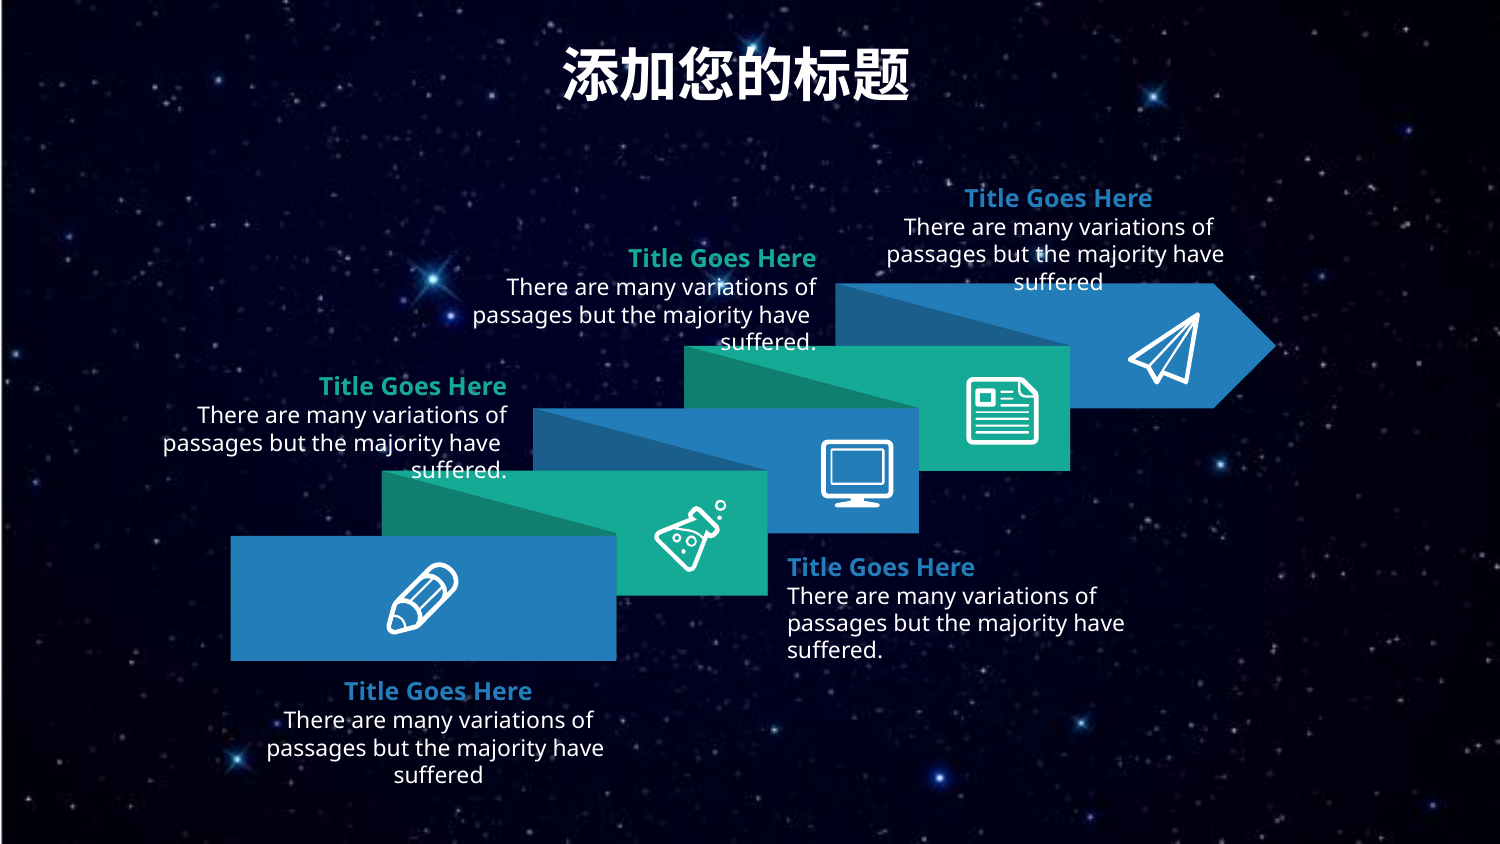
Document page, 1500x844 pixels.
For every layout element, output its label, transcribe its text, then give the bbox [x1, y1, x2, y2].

text_box [1127, 312, 1200, 385]
text_box [840, 281, 883, 293]
text_box Title Goes Here There are many variations of passages but the majority have suffered [883, 182, 1234, 295]
text_box 添加您的标题 [301, 31, 1170, 116]
text_box [440, 469, 770, 598]
text_box [379, 483, 619, 660]
text_box [833, 281, 1072, 344]
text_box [653, 499, 727, 573]
text_box [735, 344, 1072, 473]
text_box Title Goes Here There are many variations of passages but the majority have suffered. [157, 370, 508, 483]
text_box [229, 534, 618, 663]
text_box [682, 356, 920, 406]
text_box [531, 406, 769, 469]
text_box Title Goes Here There are many variations of passages but the majority have suffered. [466, 242, 817, 356]
text_box [892, 295, 1279, 411]
picture [0, 0, 1500, 844]
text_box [966, 376, 1039, 445]
text_box [386, 562, 459, 635]
text_box Title Goes Here There are many variations of passages but the majority have suffered. [787, 551, 1138, 664]
text_box Title Goes Here There are many variations of passages but the majority have suffered [263, 675, 614, 788]
text_box [537, 406, 921, 535]
text_box [821, 439, 894, 508]
